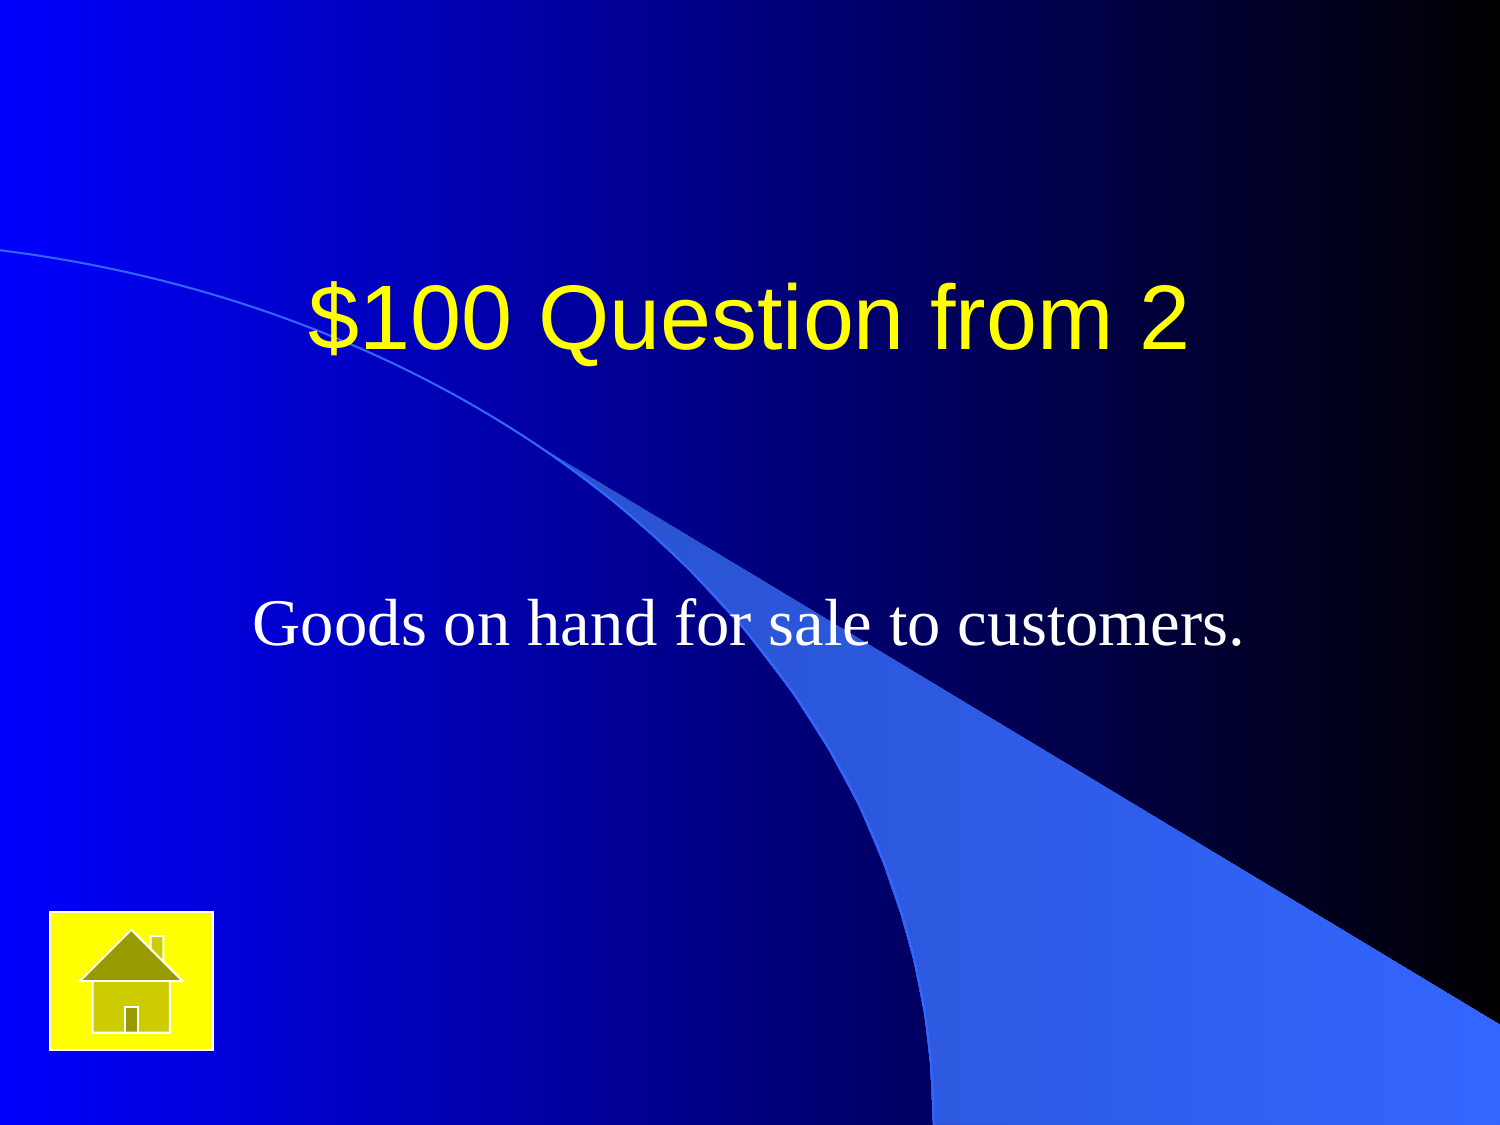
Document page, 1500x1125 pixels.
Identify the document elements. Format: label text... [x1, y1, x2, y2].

title $100 Question from 2 [0, 187, 1500, 376]
subtitle Goods on hand for sale to customers. [224, 474, 1276, 763]
